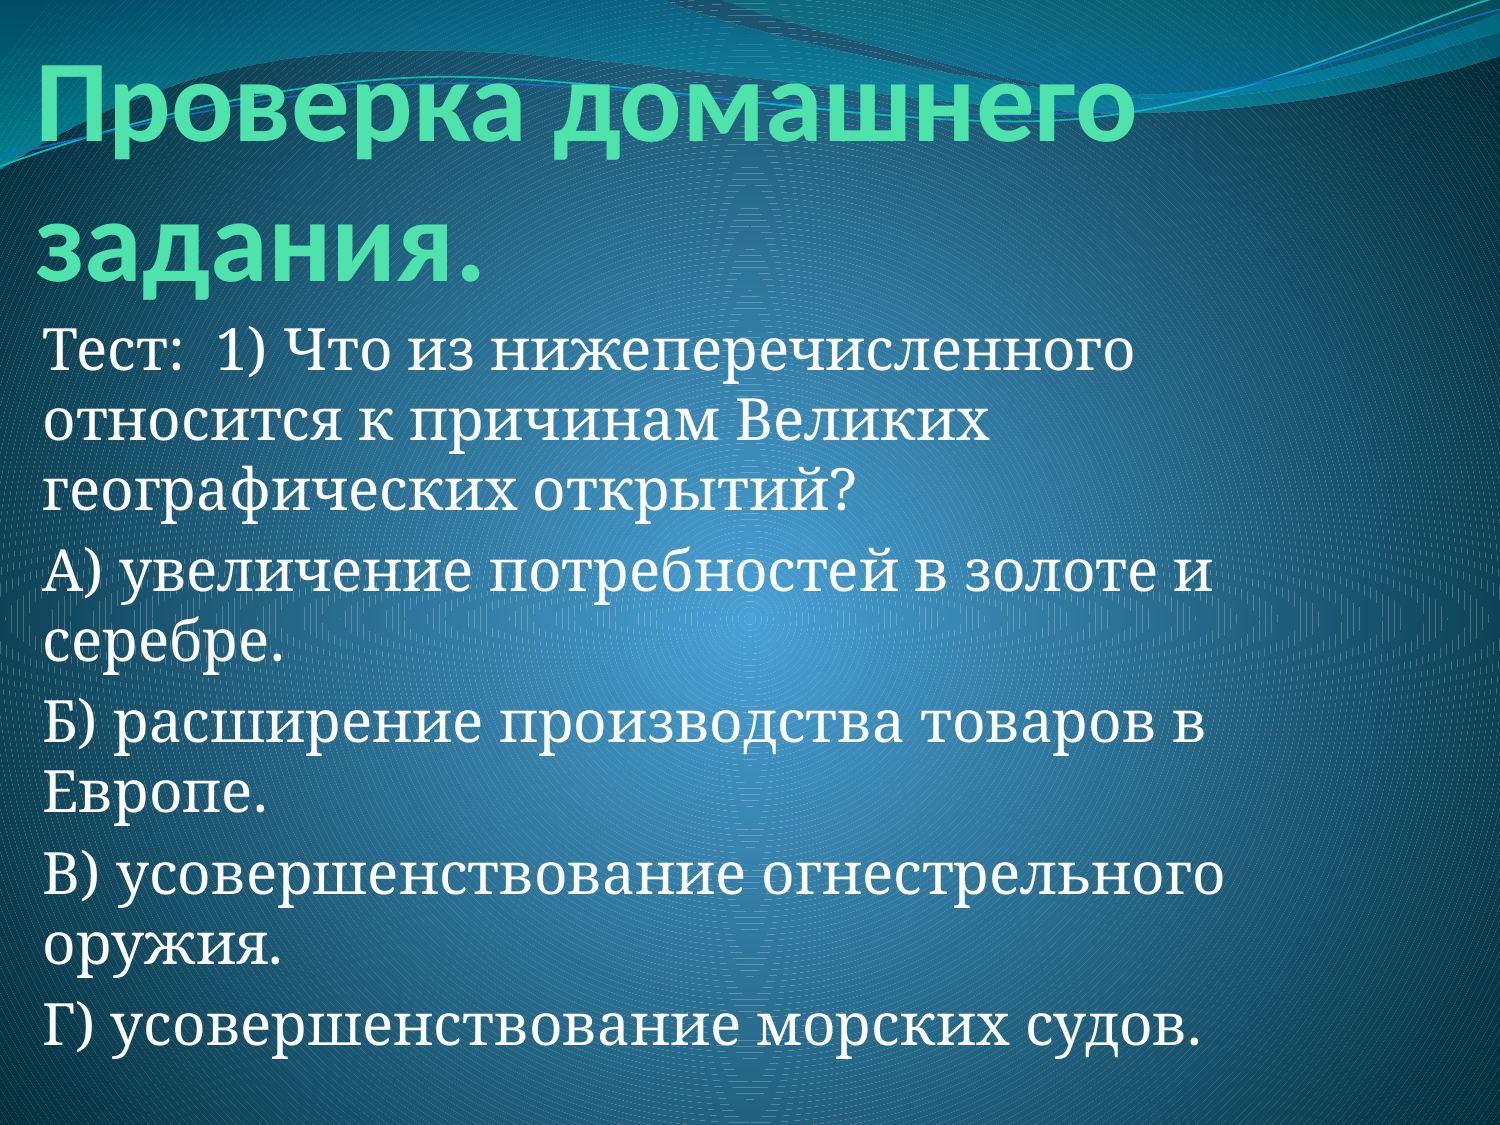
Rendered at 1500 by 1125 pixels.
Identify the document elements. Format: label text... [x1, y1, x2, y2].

list Тест: 1) Что из нижеперечисленного относится к причинам Великих географических открытий? А) увеличение потребностей в золоте и серебре. Б) расширение производства товаров в Европе. В) усовершенствование огнестрельного оружия. Г) усовершенствование морских судов. [35, 304, 1311, 1090]
title Проверка домашнего задания. [35, 35, 1346, 305]
